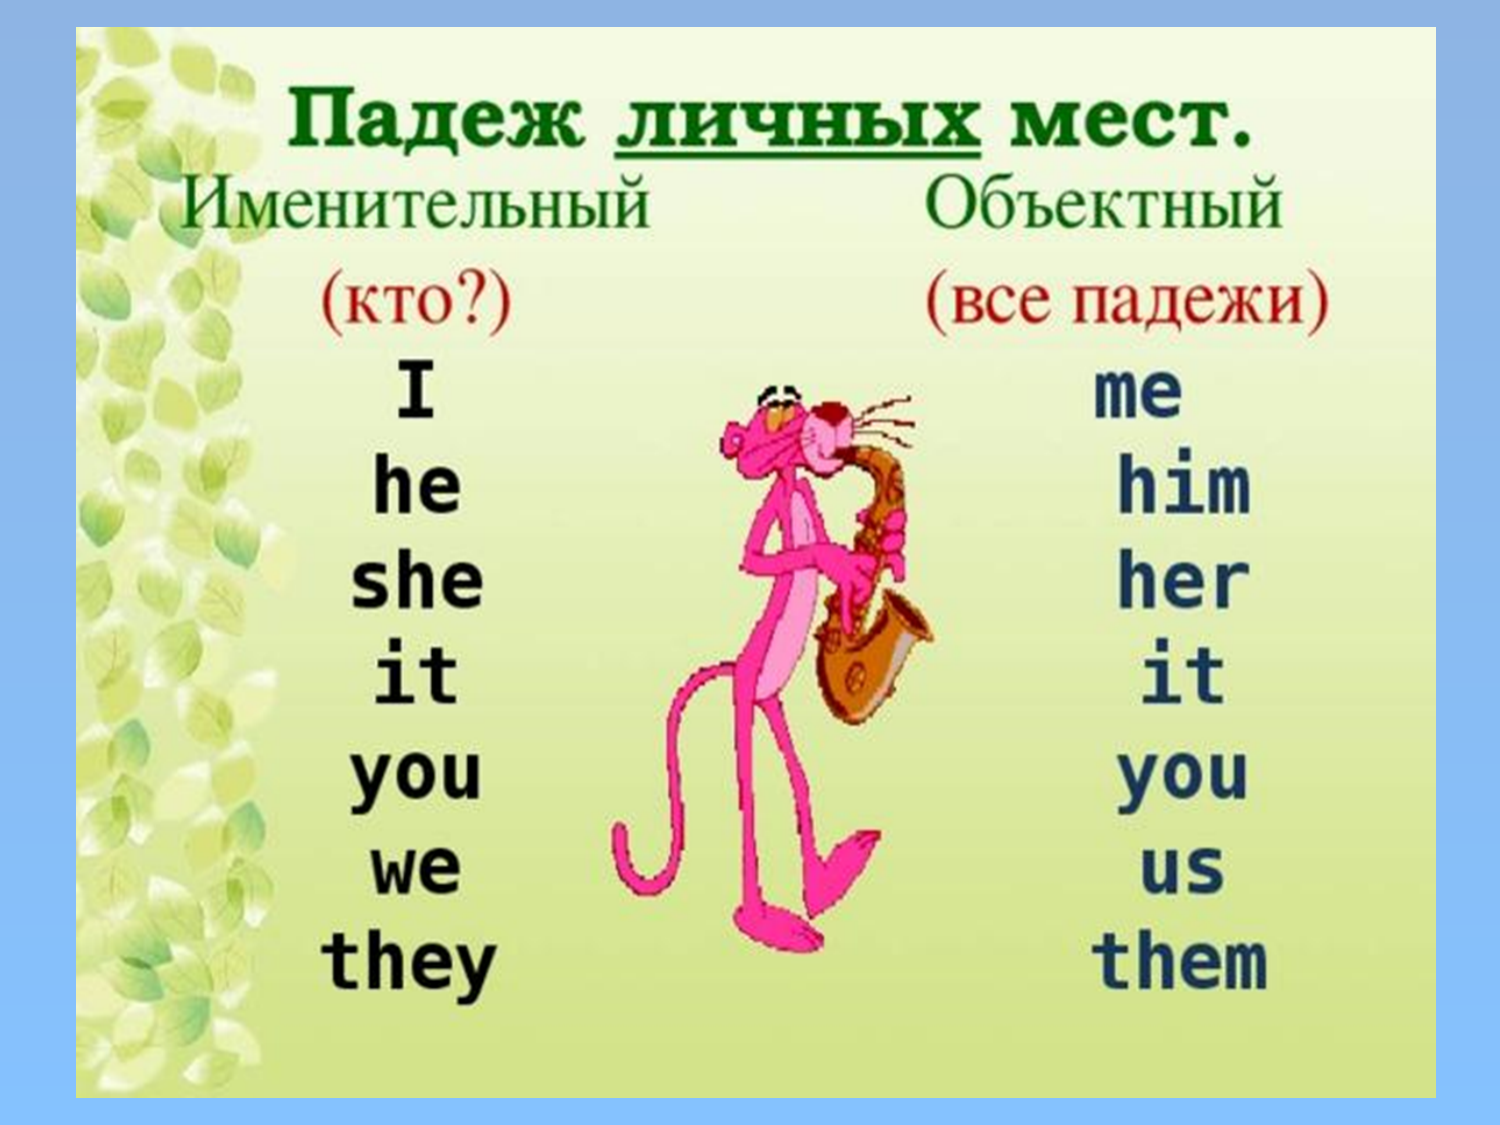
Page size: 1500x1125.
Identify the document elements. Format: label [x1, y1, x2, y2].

picture [76, 27, 1436, 1099]
